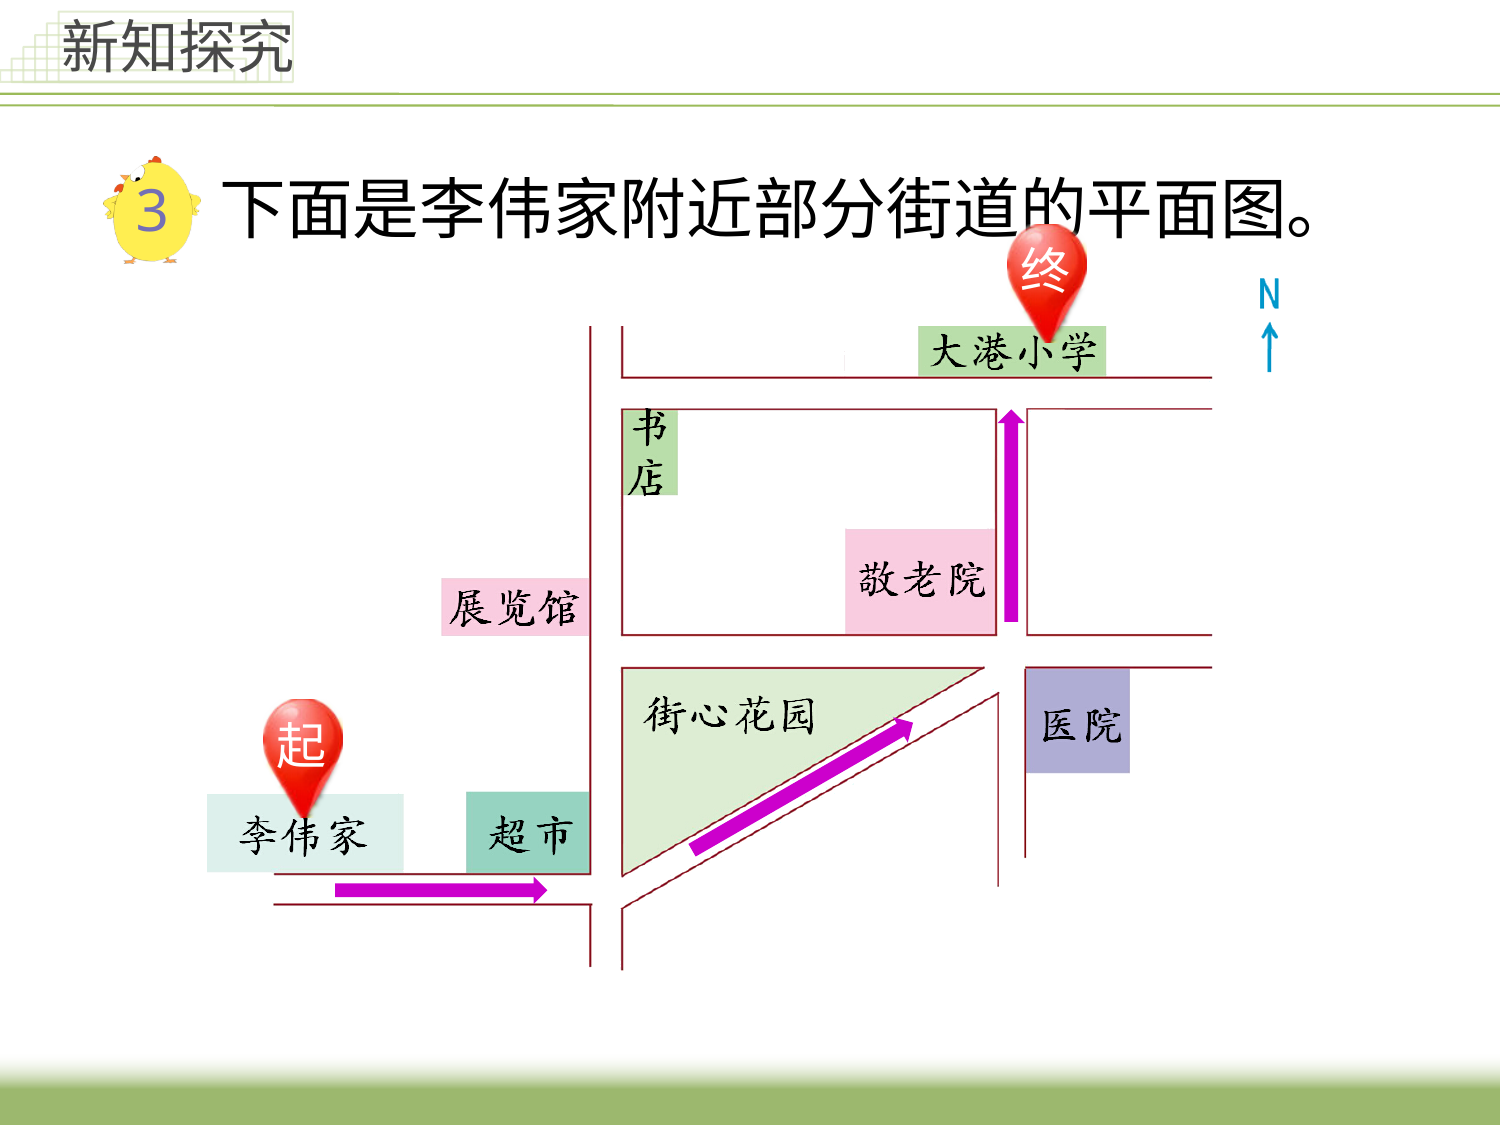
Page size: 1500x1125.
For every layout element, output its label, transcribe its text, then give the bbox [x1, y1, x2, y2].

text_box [261, 699, 344, 819]
title 下面是李伟家附近部分街道的平面图。 [204, 113, 1386, 301]
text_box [1004, 223, 1087, 343]
picture [207, 264, 1293, 974]
list 新知探究 [46, 0, 801, 98]
list 3 [0, 155, 530, 261]
